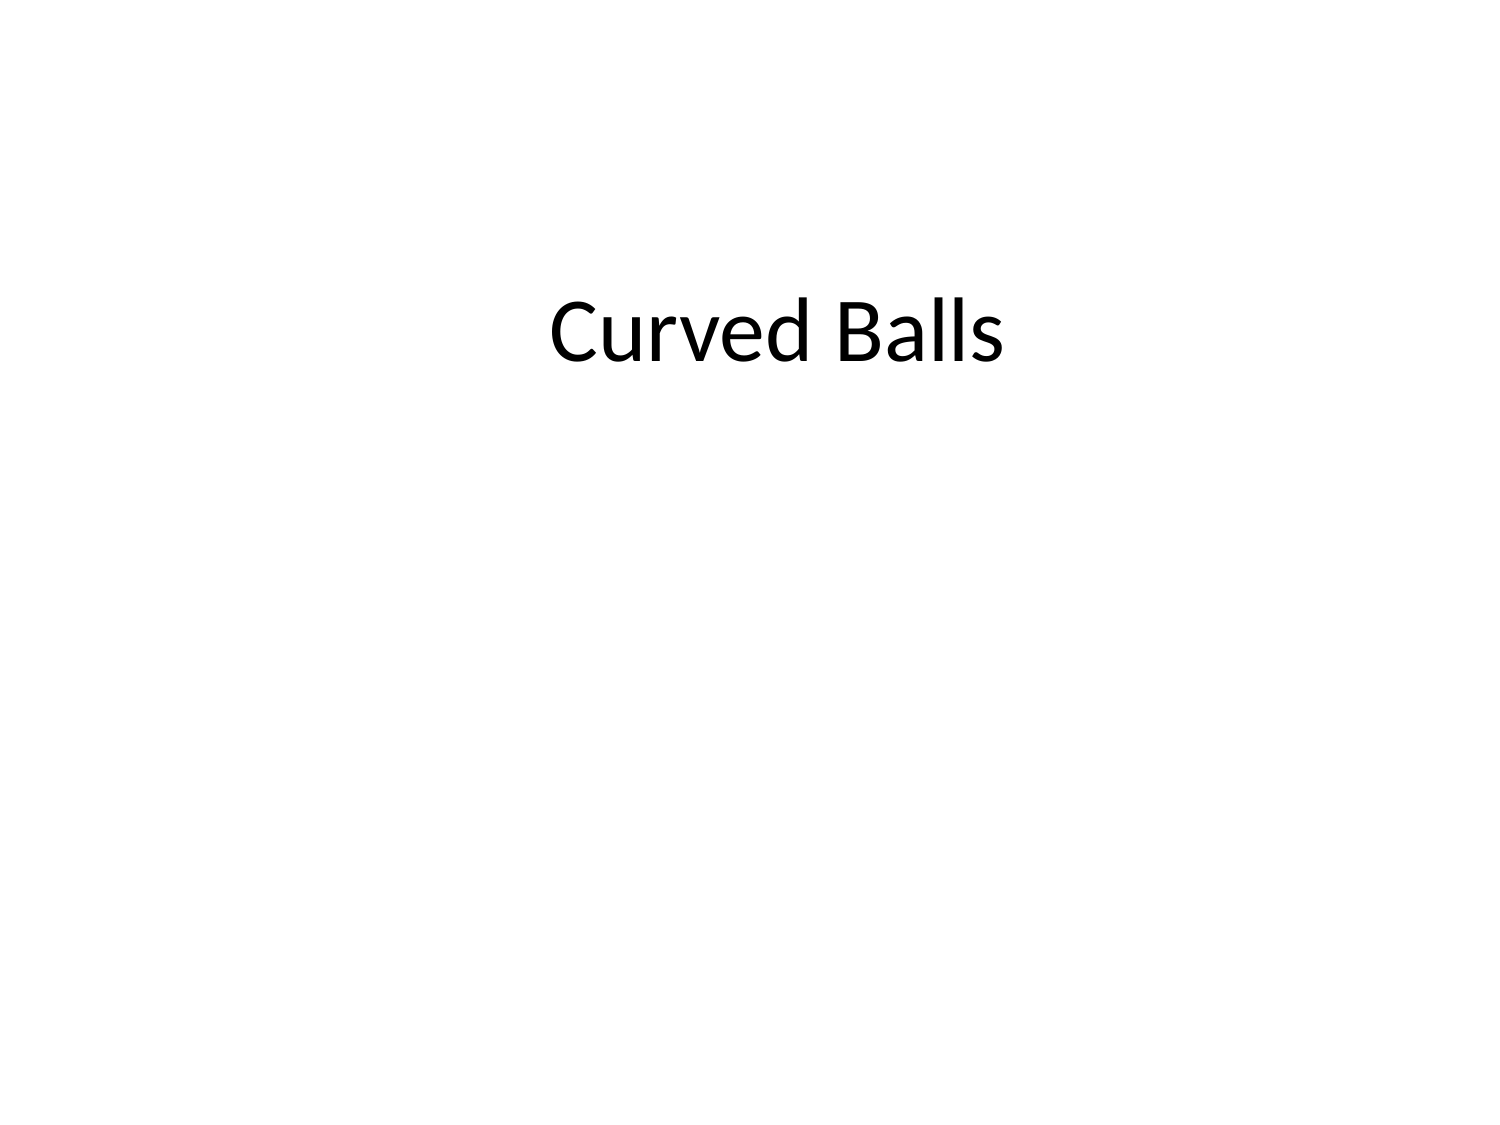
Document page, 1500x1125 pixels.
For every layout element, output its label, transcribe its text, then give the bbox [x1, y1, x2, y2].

list Curved Balls [75, 262, 1425, 1005]
